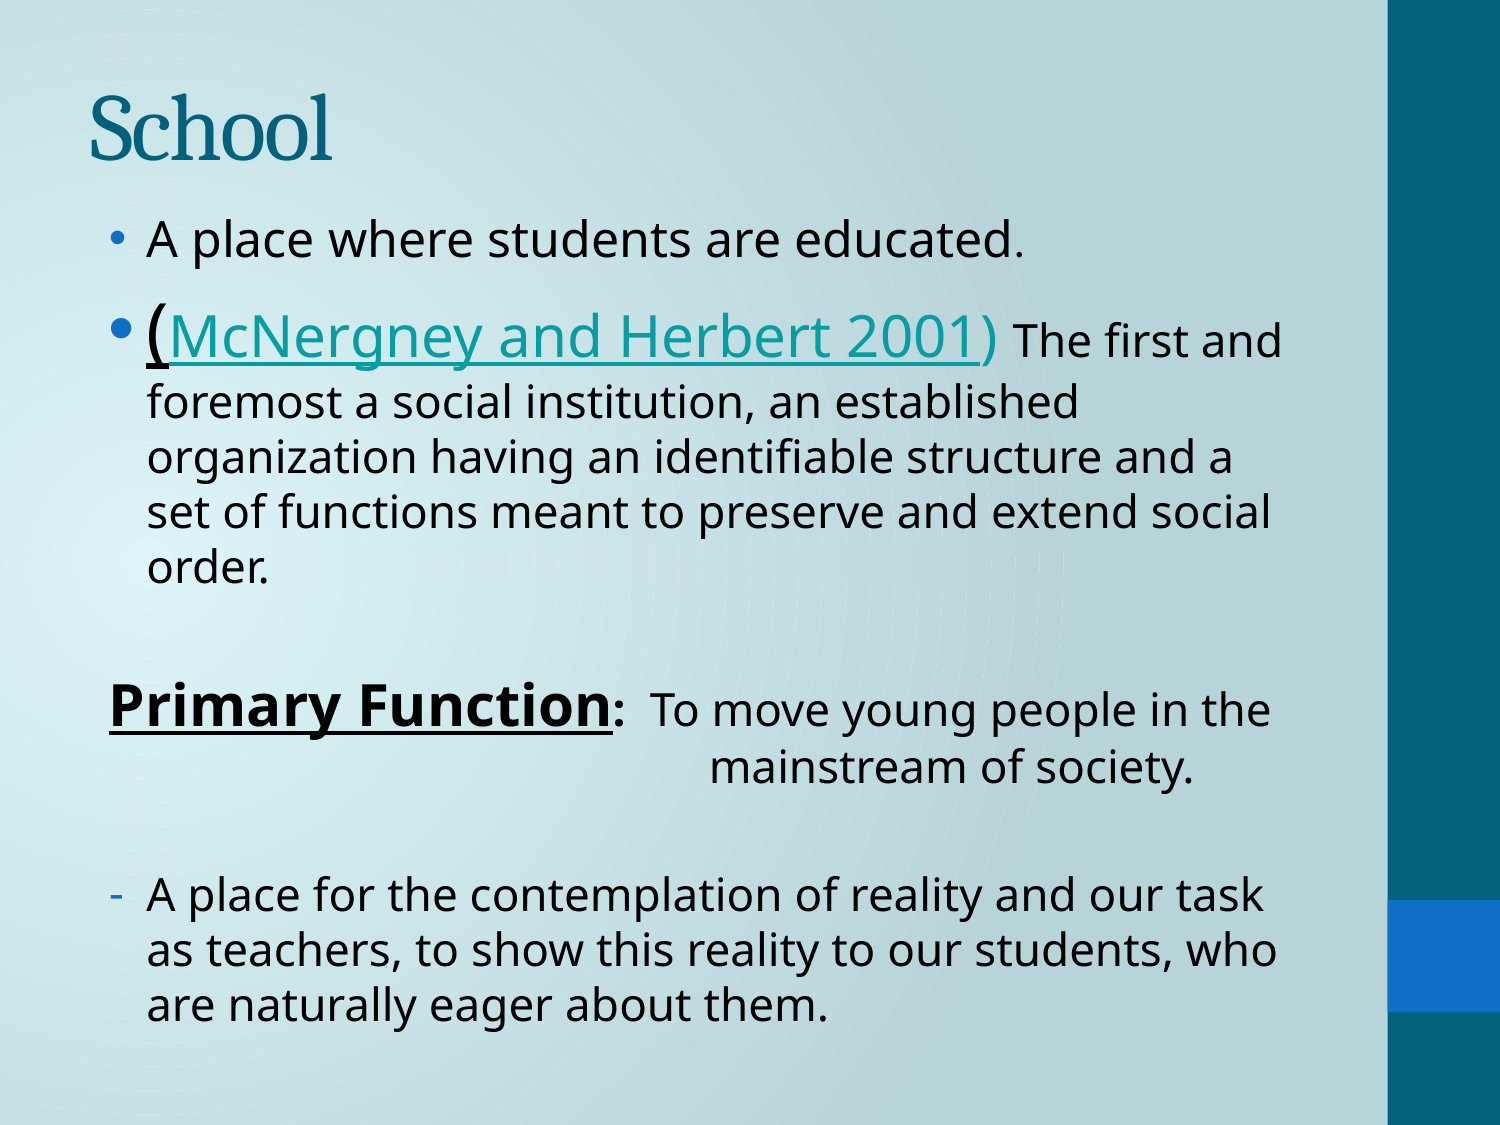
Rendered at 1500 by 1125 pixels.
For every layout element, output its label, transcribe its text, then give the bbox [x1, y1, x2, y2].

list A place where students are educated. (McNergney and Herbert 2001) The first and foremost a social institution, an established organization having an identifiable structure and a set of functions meant to preserve and extend social order. Primary Function: To move young people in the mainstream of society. A place for the contemplation of reality and our task as teachers, to show this reality to our students, who are naturally eager about them. [75, 200, 1325, 1050]
title School [75, 45, 1325, 200]
